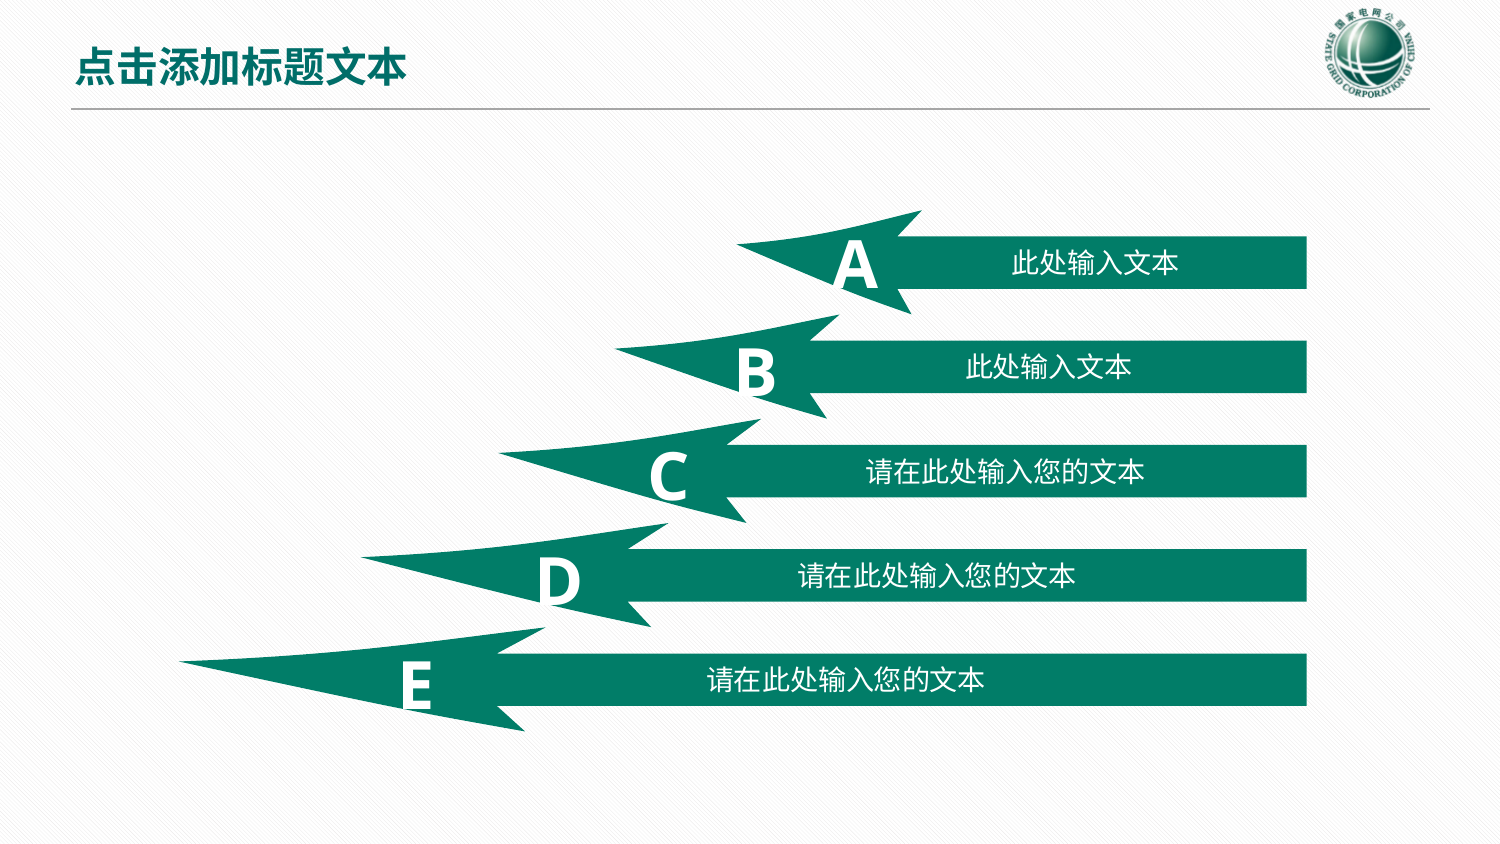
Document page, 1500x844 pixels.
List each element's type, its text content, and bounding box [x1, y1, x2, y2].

text_box 点击添加标题文本 [59, 33, 424, 99]
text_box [614, 304, 1307, 409]
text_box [736, 197, 1307, 304]
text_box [498, 409, 1307, 513]
picture [1317, 5, 1423, 110]
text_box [360, 513, 1307, 618]
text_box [178, 618, 1307, 732]
